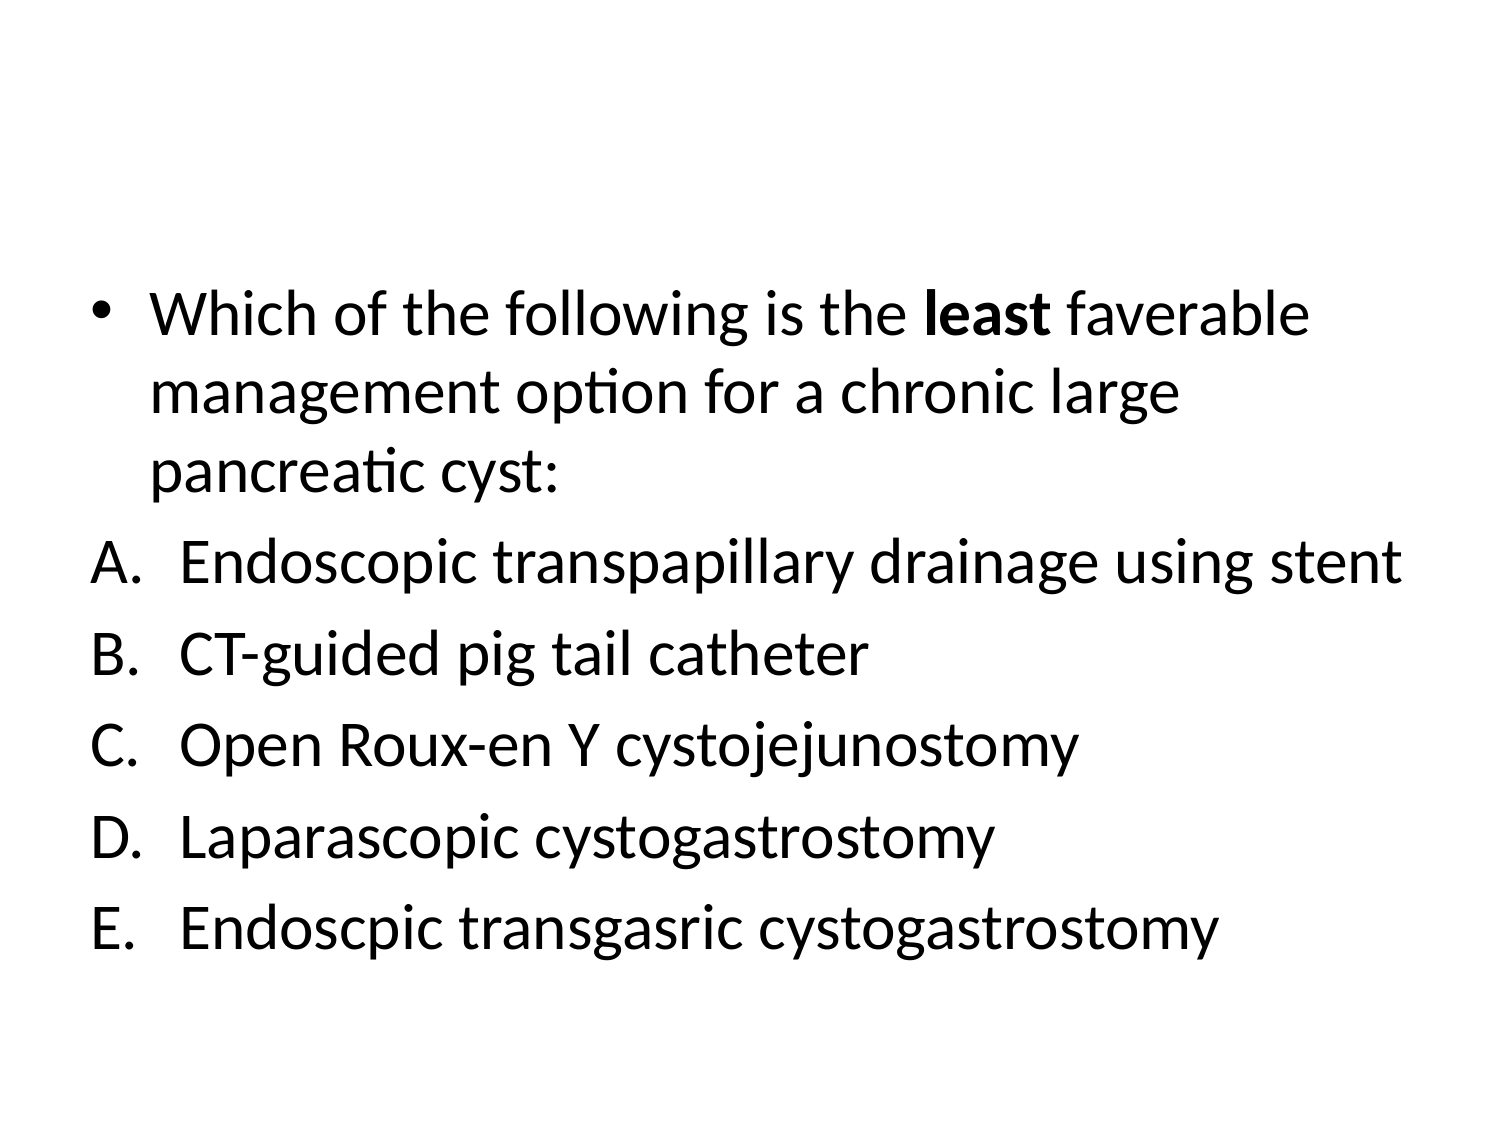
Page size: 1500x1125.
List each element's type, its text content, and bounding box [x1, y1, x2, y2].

list Which of the following is the least faverable management option for a chronic large pancreatic cyst: Endoscopic transpapillary drainage using stent CT-guided pig tail catheter Open Roux-en Y cystojejunostomy Laparascopic cystogastrostomy Endoscpic transgasric cystogastrostomy [75, 262, 1425, 1005]
